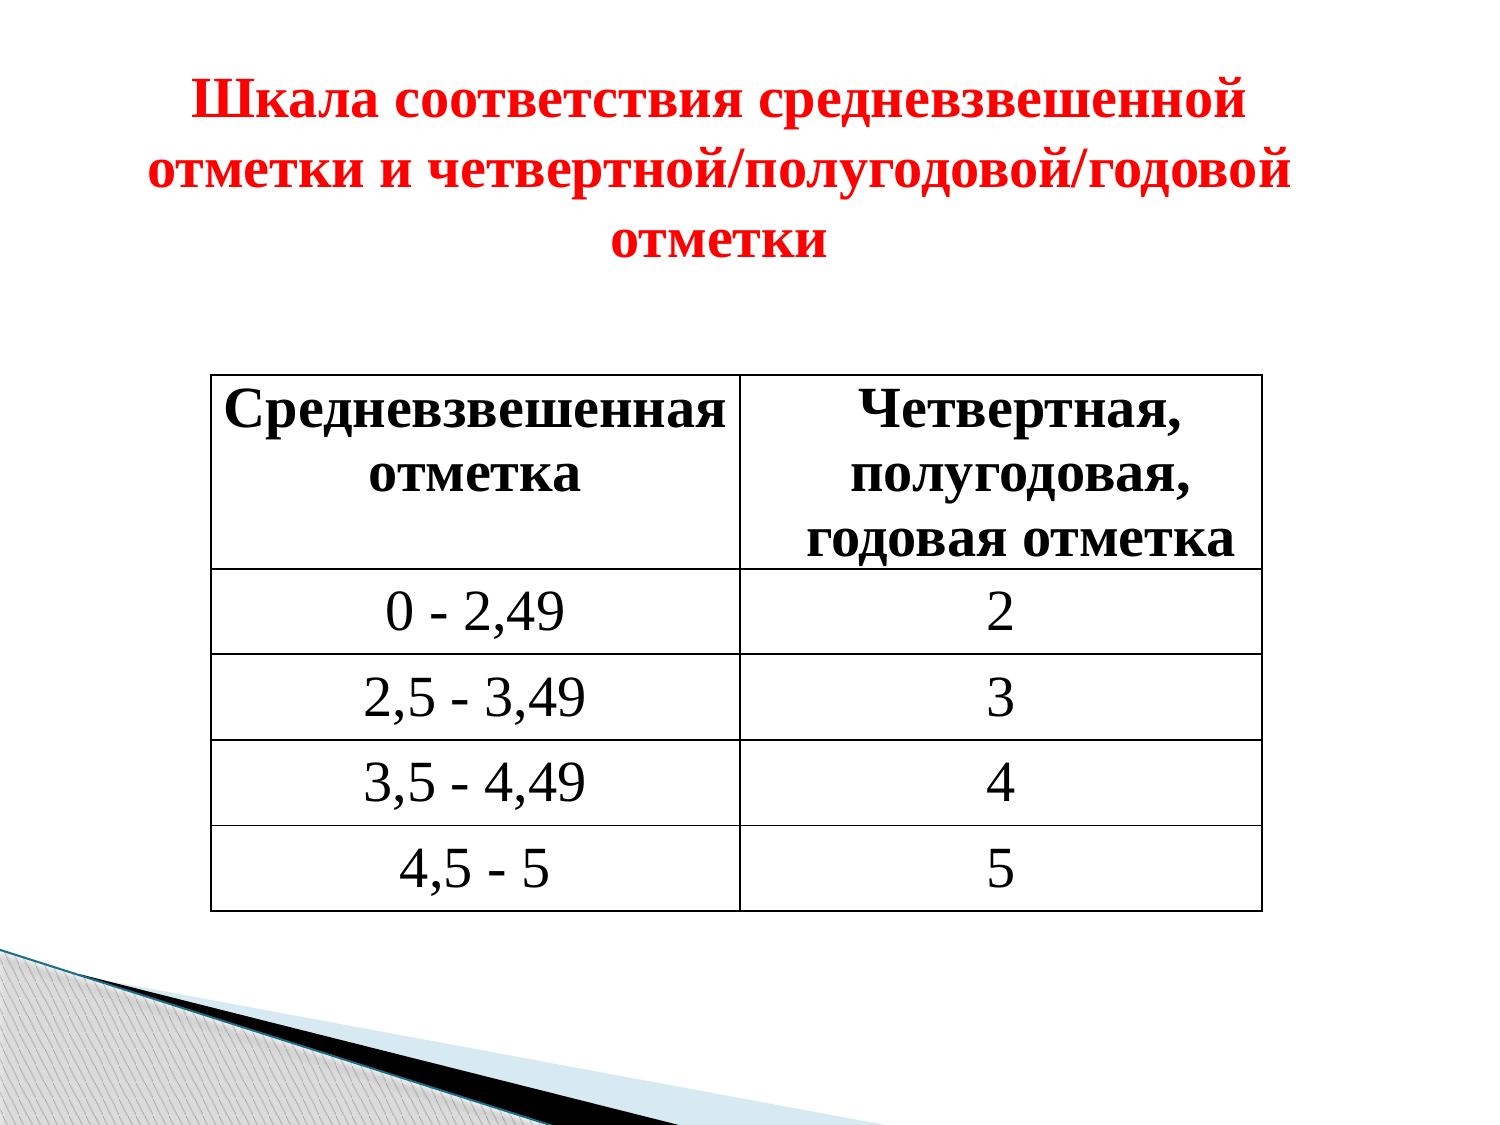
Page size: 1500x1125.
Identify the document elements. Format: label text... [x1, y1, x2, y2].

table_cell 4 [741, 741, 1261, 825]
table_cell 2,5 - 3,49 [212, 655, 739, 739]
table_cell 5 [741, 826, 1261, 910]
table_cell 4,5 - 5 [212, 826, 739, 910]
table_cell 3 [741, 655, 1261, 739]
table_cell 0 - 2,49 [212, 570, 739, 653]
table_cell 3,5 - 4,49 [212, 741, 739, 825]
title Шкала соответствия средневзвешенной отметки и четвертной/полугодовой/годовой отметки [128, 105, 1311, 293]
table_header Средневзвешенная отметка [212, 376, 739, 568]
table_header Четвертная, полугодовая, годовая отметка [741, 376, 1261, 568]
table_cell 2 [741, 570, 1261, 653]
